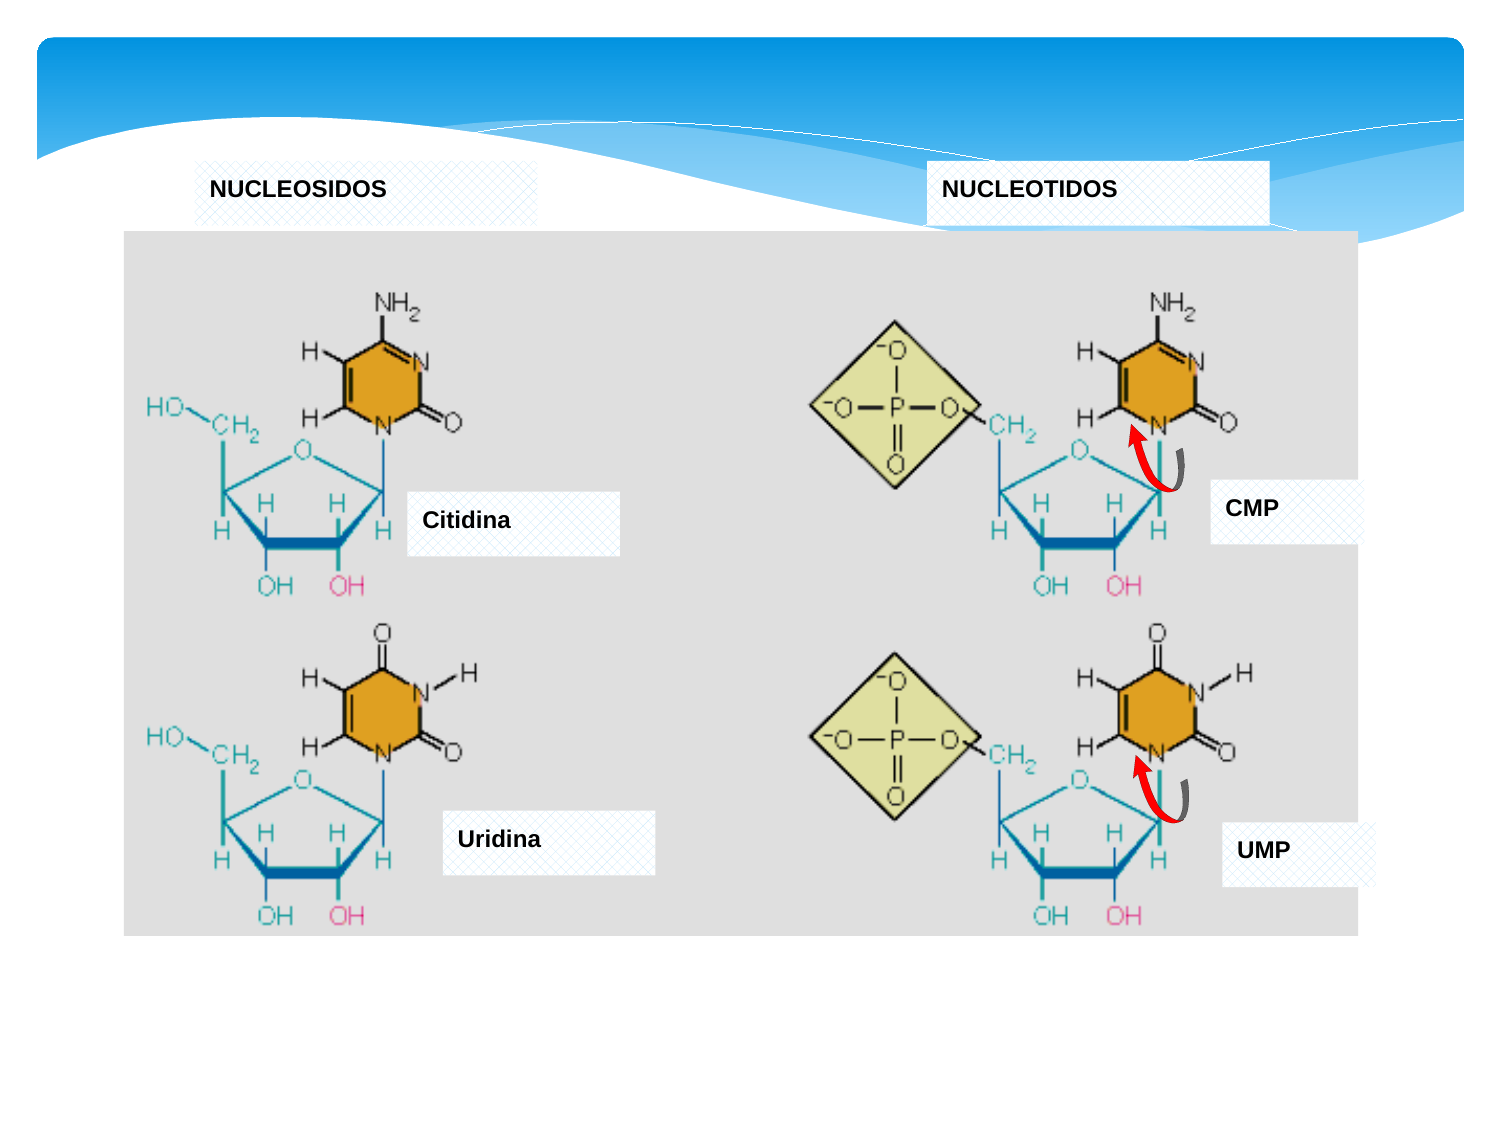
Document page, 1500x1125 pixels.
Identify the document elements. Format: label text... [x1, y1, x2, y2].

text_box NUCLEOSIDOS [194, 160, 538, 226]
text_box UMP [1364, 822, 1376, 888]
picture [123, 231, 1359, 936]
text_box NUCLEOTIDOS [927, 160, 1270, 226]
